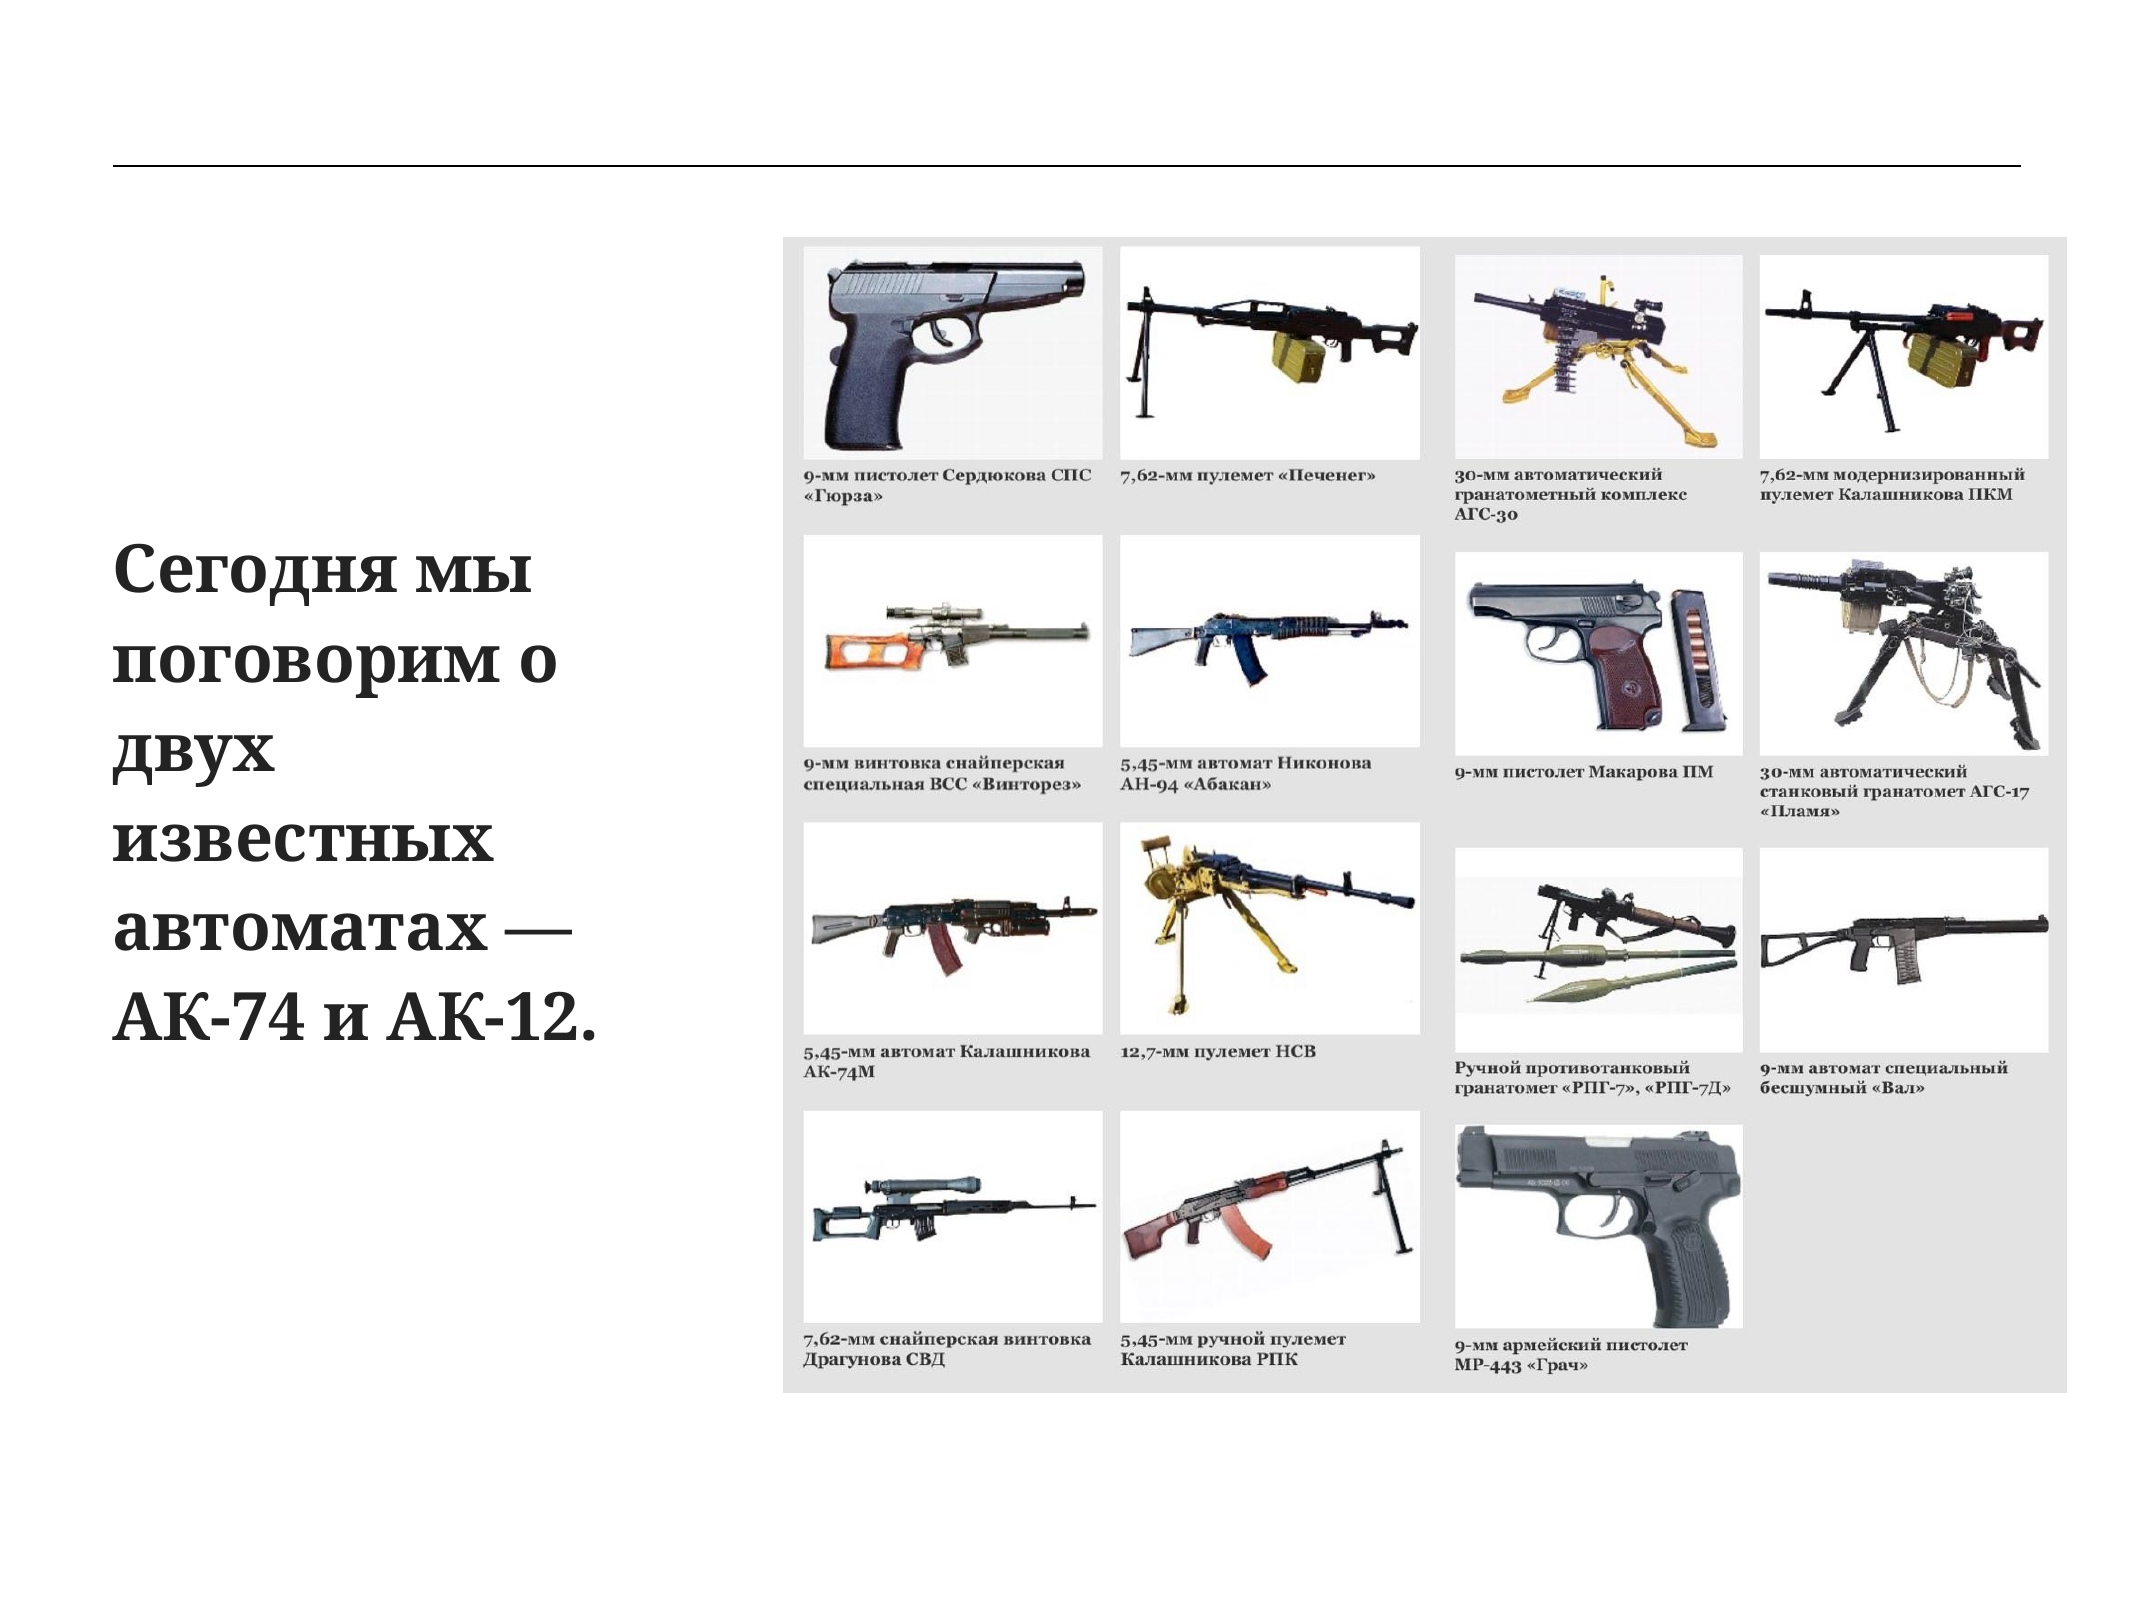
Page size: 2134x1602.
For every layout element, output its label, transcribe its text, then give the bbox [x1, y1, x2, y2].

title Сегодня мы поговорим о двух известных автоматах — АК-74 и АК-12. [110, 514, 674, 1054]
picture [782, 237, 2067, 1394]
